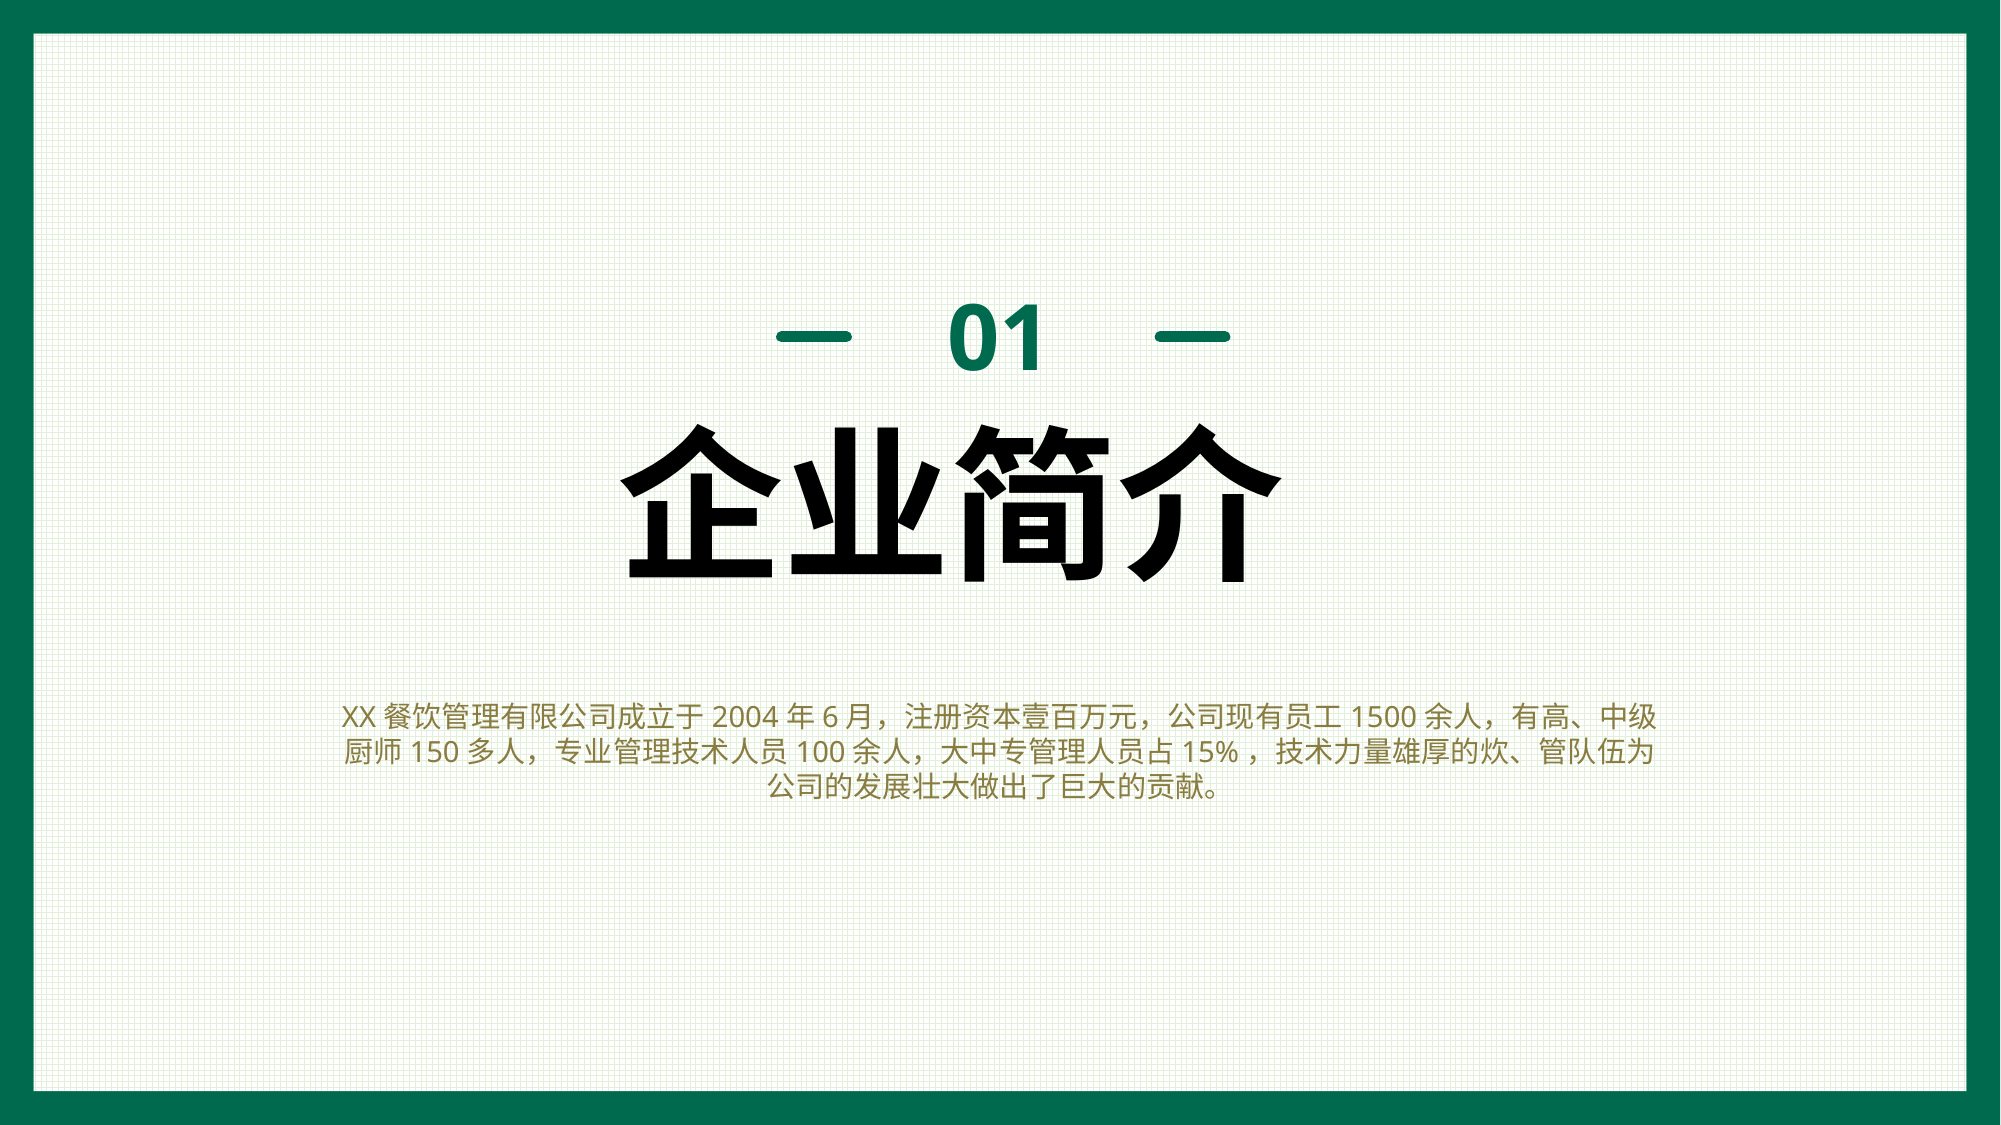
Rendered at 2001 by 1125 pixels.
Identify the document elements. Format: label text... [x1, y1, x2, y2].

list XX餐饮管理有限公司成立于2004年6月，注册资本壹百万元，公司现有员工1500余人，有高、中级厨师150多人，专业管理技术人员100余人，大中专管理人员占15%，技术力量雄厚的炊、管队伍为公司的发展壮大做出了巨大的贡献。 [317, 690, 1683, 812]
list 企业简介 [617, 400, 1383, 603]
list 01 [897, 278, 1103, 390]
text_box [0, 0, 2000, 1125]
